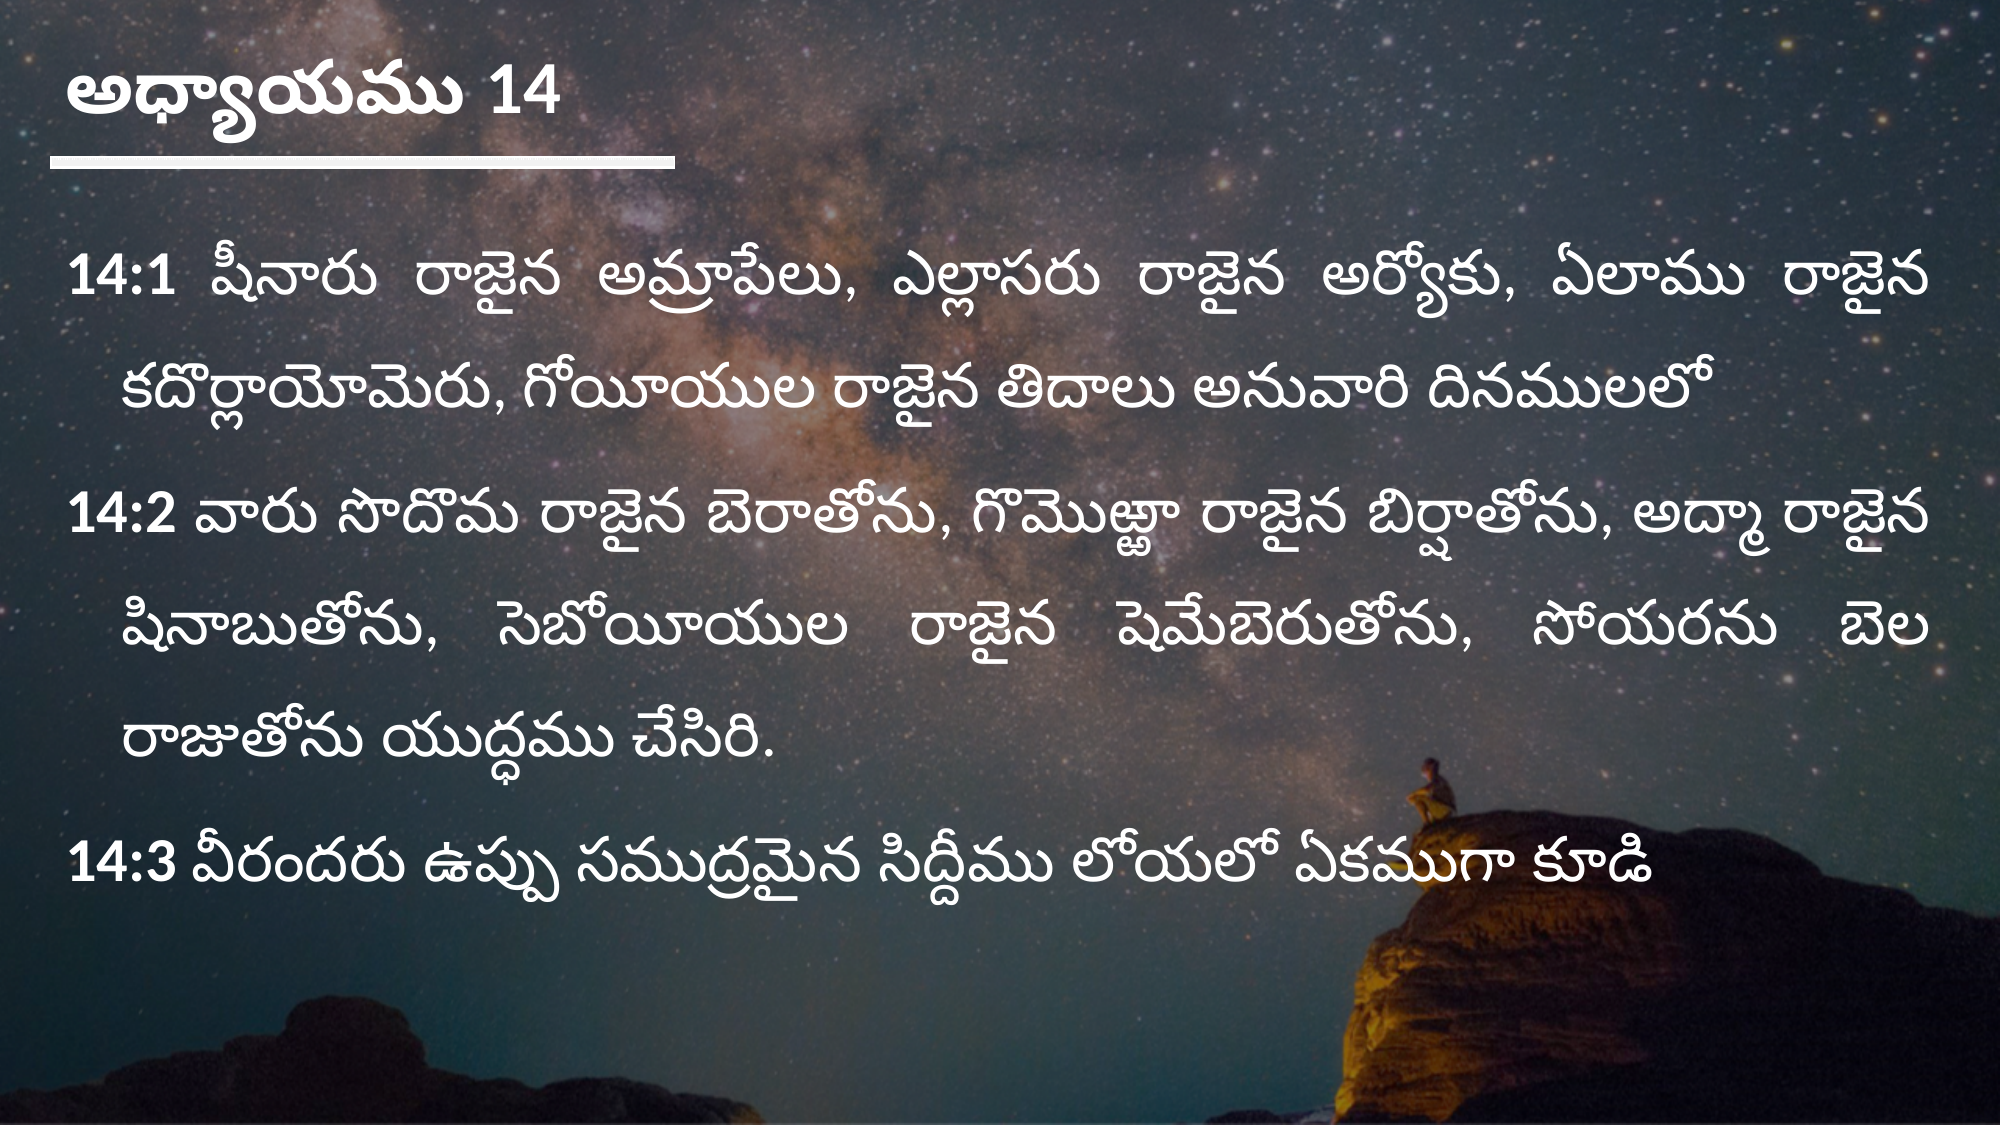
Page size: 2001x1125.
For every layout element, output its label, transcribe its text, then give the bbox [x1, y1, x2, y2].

title అధ్యాయము 14 [50, 0, 1925, 167]
list 14:1 షీనారు రాజైన అమ్రాపేలు, ఎల్లాసరు రాజైన అర్యోకు, ఏలాము రాజైన కదొర్లాయోమెరు, గోయీయుల రాజైన తిదాలు అనువారి దినములలో 14:2 వారు సొదొమ రాజైన బెరాతోను, గొమొఱ్ఱా రాజైన బిర్షాతోను, అద్మా రాజైన షినాబుతోను, సెబోయీయుల రాజైన షెమేబెరుతోను, సోయరను బెల రాజుతోను యుద్ధము చేసిరి. 14:3 వీరందరు ఉప్పు సముద్రమైన సిద్దీము లోయలో ఏకముగా కూడి [50, 187, 1946, 1063]
picture [0, 0, 2000, 1125]
